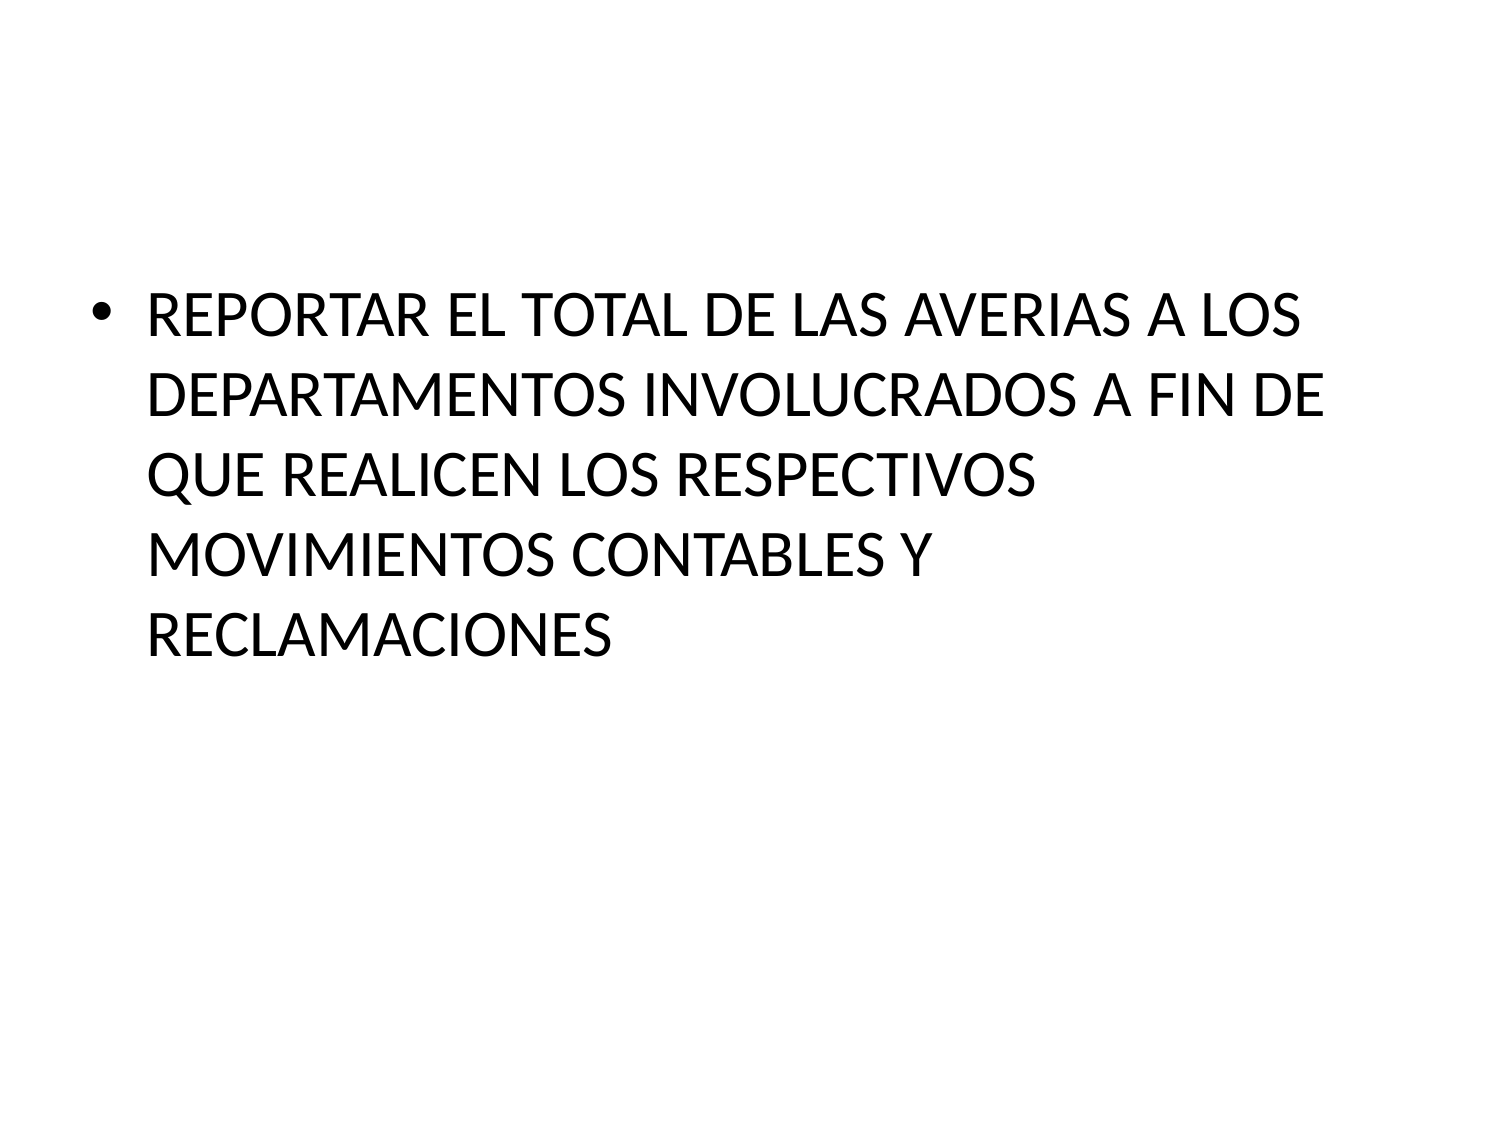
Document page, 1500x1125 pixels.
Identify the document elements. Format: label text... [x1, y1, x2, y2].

list REPORTAR EL TOTAL DE LAS AVERIAS A LOS DEPARTAMENTOS INVOLUCRADOS A FIN DE QUE REALICEN LOS RESPECTIVOS MOVIMIENTOS CONTABLES Y RECLAMACIONES [75, 262, 1425, 1005]
